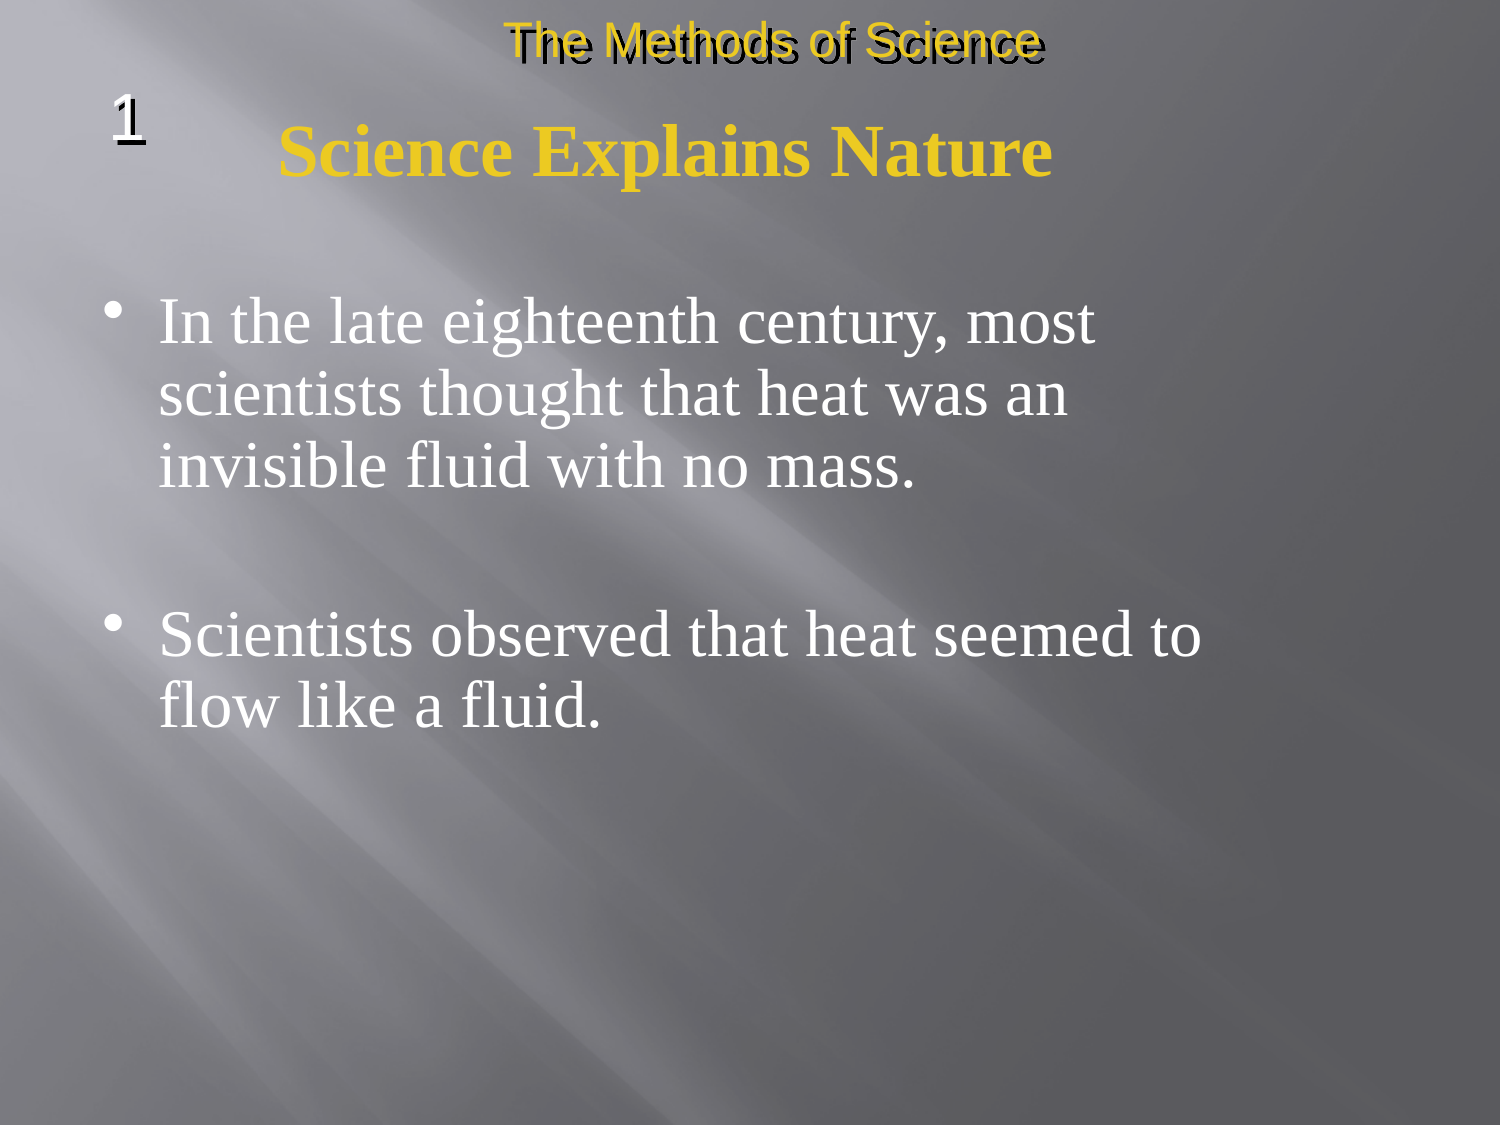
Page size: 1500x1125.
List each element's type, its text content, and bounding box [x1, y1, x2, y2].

text_box Science Explains Nature [262, 103, 1089, 200]
text_box In the late eighteenth century, most scientists thought that heat was an invisible fluid with no mass. [87, 278, 1313, 510]
text_box Scientists observed that heat seemed to flow like a fluid. [87, 591, 1325, 750]
text_box 1 [93, 66, 161, 162]
text_box The Methods of Science [487, 0, 1057, 75]
